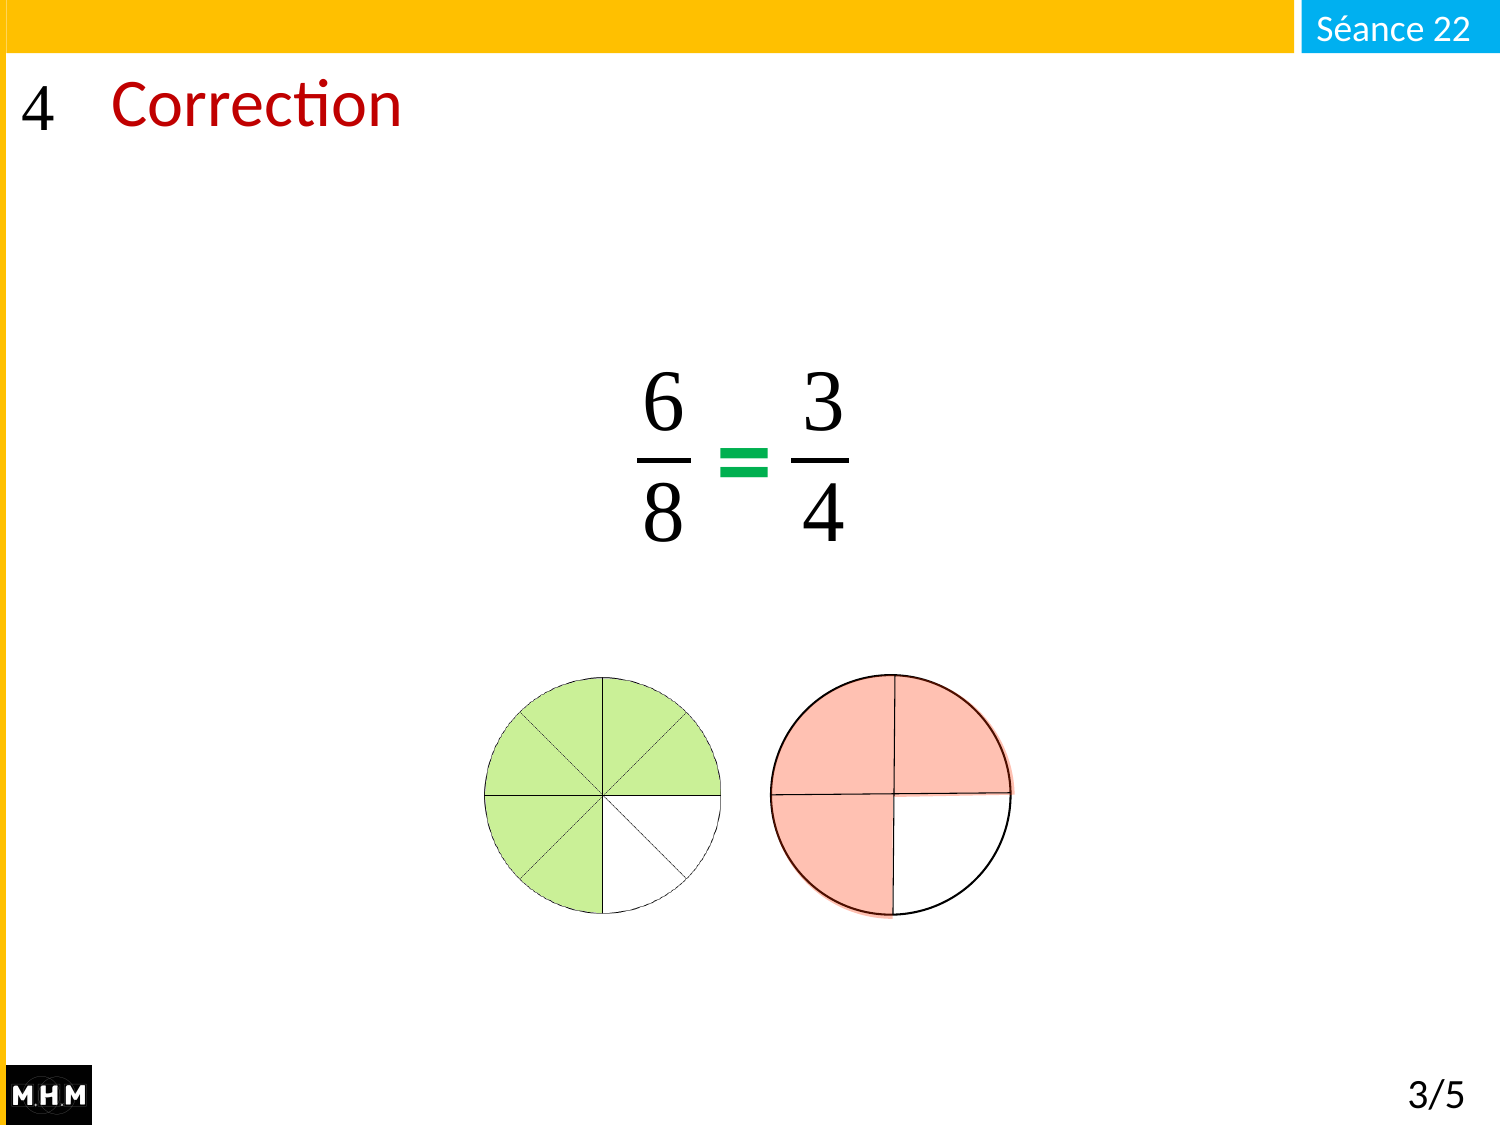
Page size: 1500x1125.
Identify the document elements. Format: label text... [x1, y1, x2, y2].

list 3/5 [1373, 1064, 1500, 1125]
title Correction [96, 60, 1391, 150]
text_box = [705, 397, 788, 548]
picture [6, 1065, 92, 1125]
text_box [770, 674, 1015, 919]
picture [484, 677, 721, 914]
